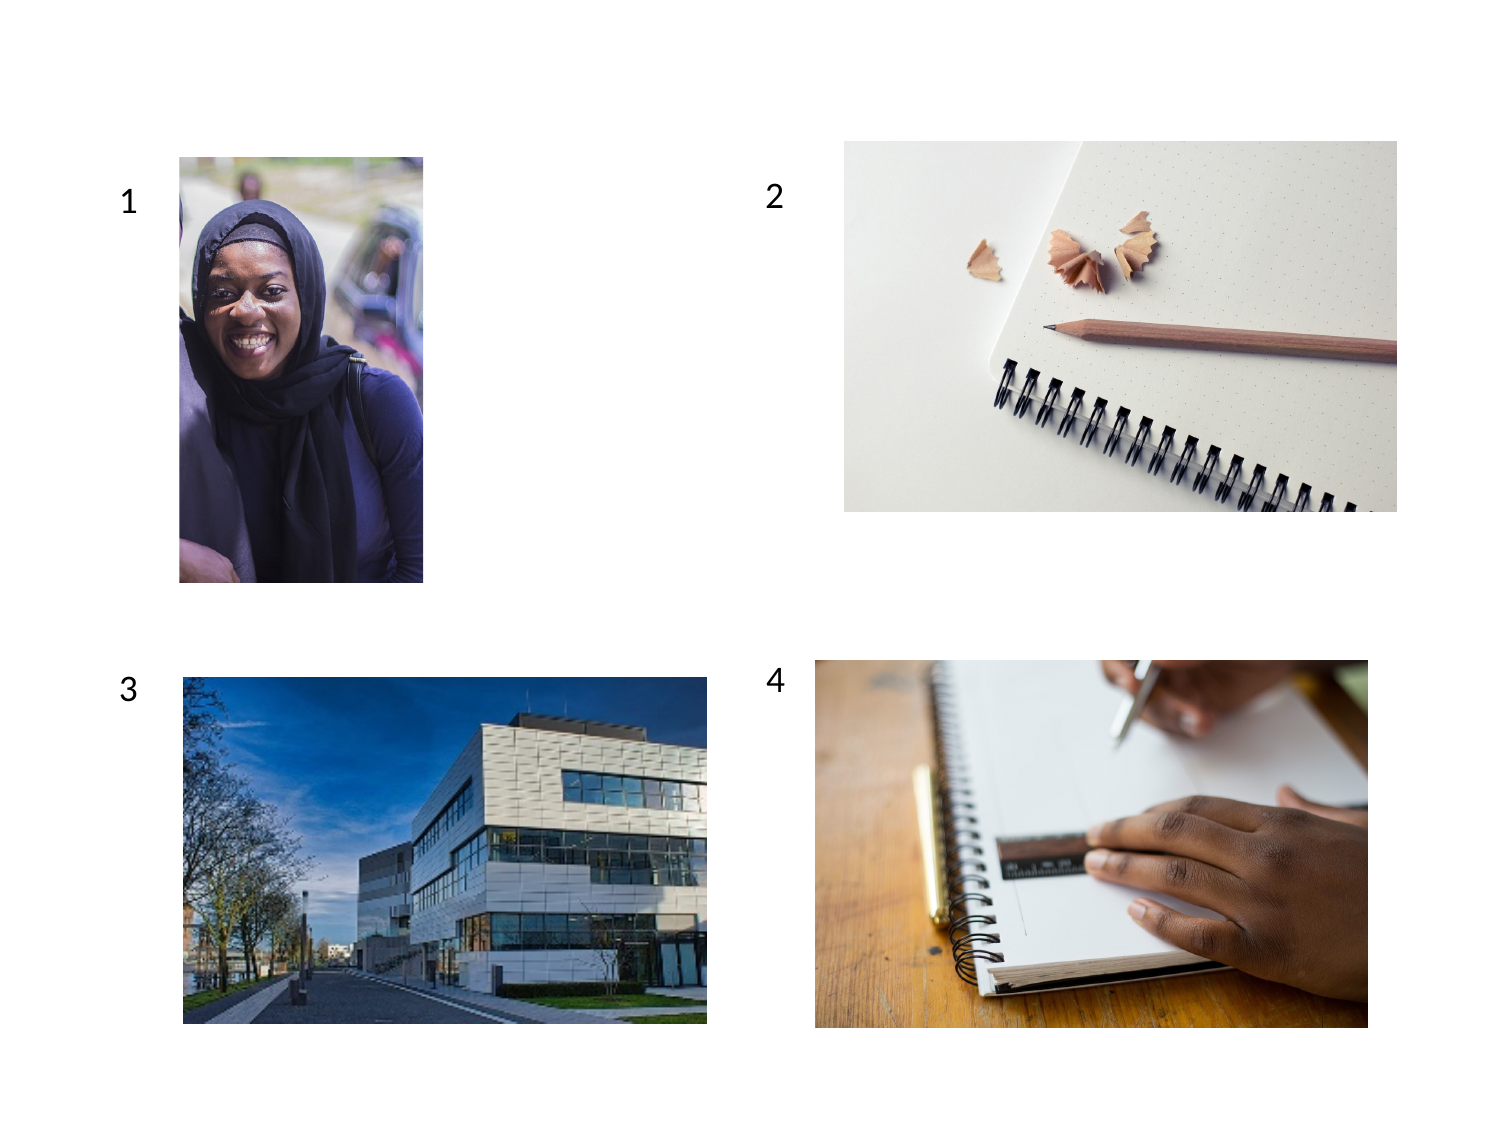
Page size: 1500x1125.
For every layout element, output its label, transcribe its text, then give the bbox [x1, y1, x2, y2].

text_box 4 [751, 647, 800, 708]
text_box 3 [104, 656, 153, 717]
picture [815, 660, 1368, 1029]
picture [844, 141, 1397, 512]
picture [182, 677, 708, 1024]
text_box 1 [104, 168, 153, 229]
text_box 2 [750, 163, 800, 224]
picture [179, 156, 424, 583]
